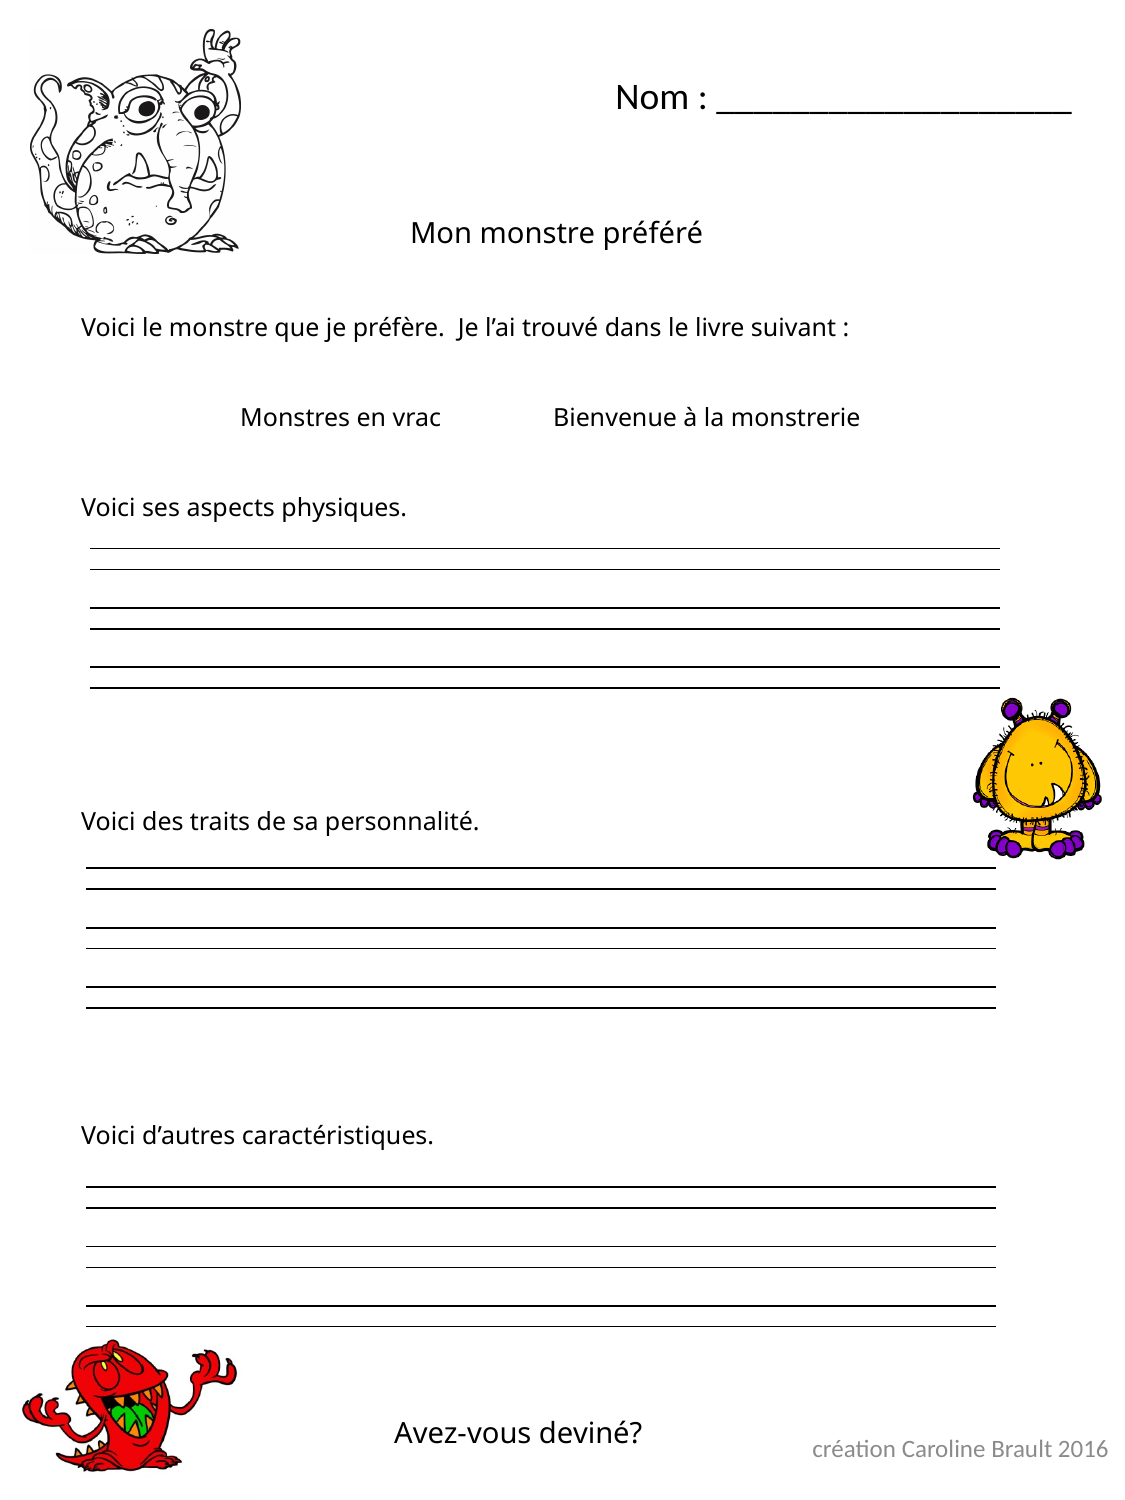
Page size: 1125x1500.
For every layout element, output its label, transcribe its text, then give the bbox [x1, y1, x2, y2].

picture [30, 29, 241, 255]
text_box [85, 1186, 996, 1327]
text_box Voici le monstre que je préfère. Je l’ai trouvé dans le livre suivant : Monstres en vrac Bienvenue à la monstrerie Voici ses aspects physiques. Voici des traits de sa personnalité. Voici d’autres caractéristiques. [66, 289, 1035, 1157]
picture [3, 1301, 255, 1498]
text_box Mon monstre préféré [267, 206, 846, 257]
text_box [85, 867, 996, 1008]
text_box Avez-vous deviné? [379, 1406, 658, 1457]
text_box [89, 548, 1000, 689]
footer création Caroline Brault 2016 [782, 1407, 1125, 1488]
picture [960, 690, 1110, 863]
text_box Nom : ___________________ [600, 64, 1088, 125]
